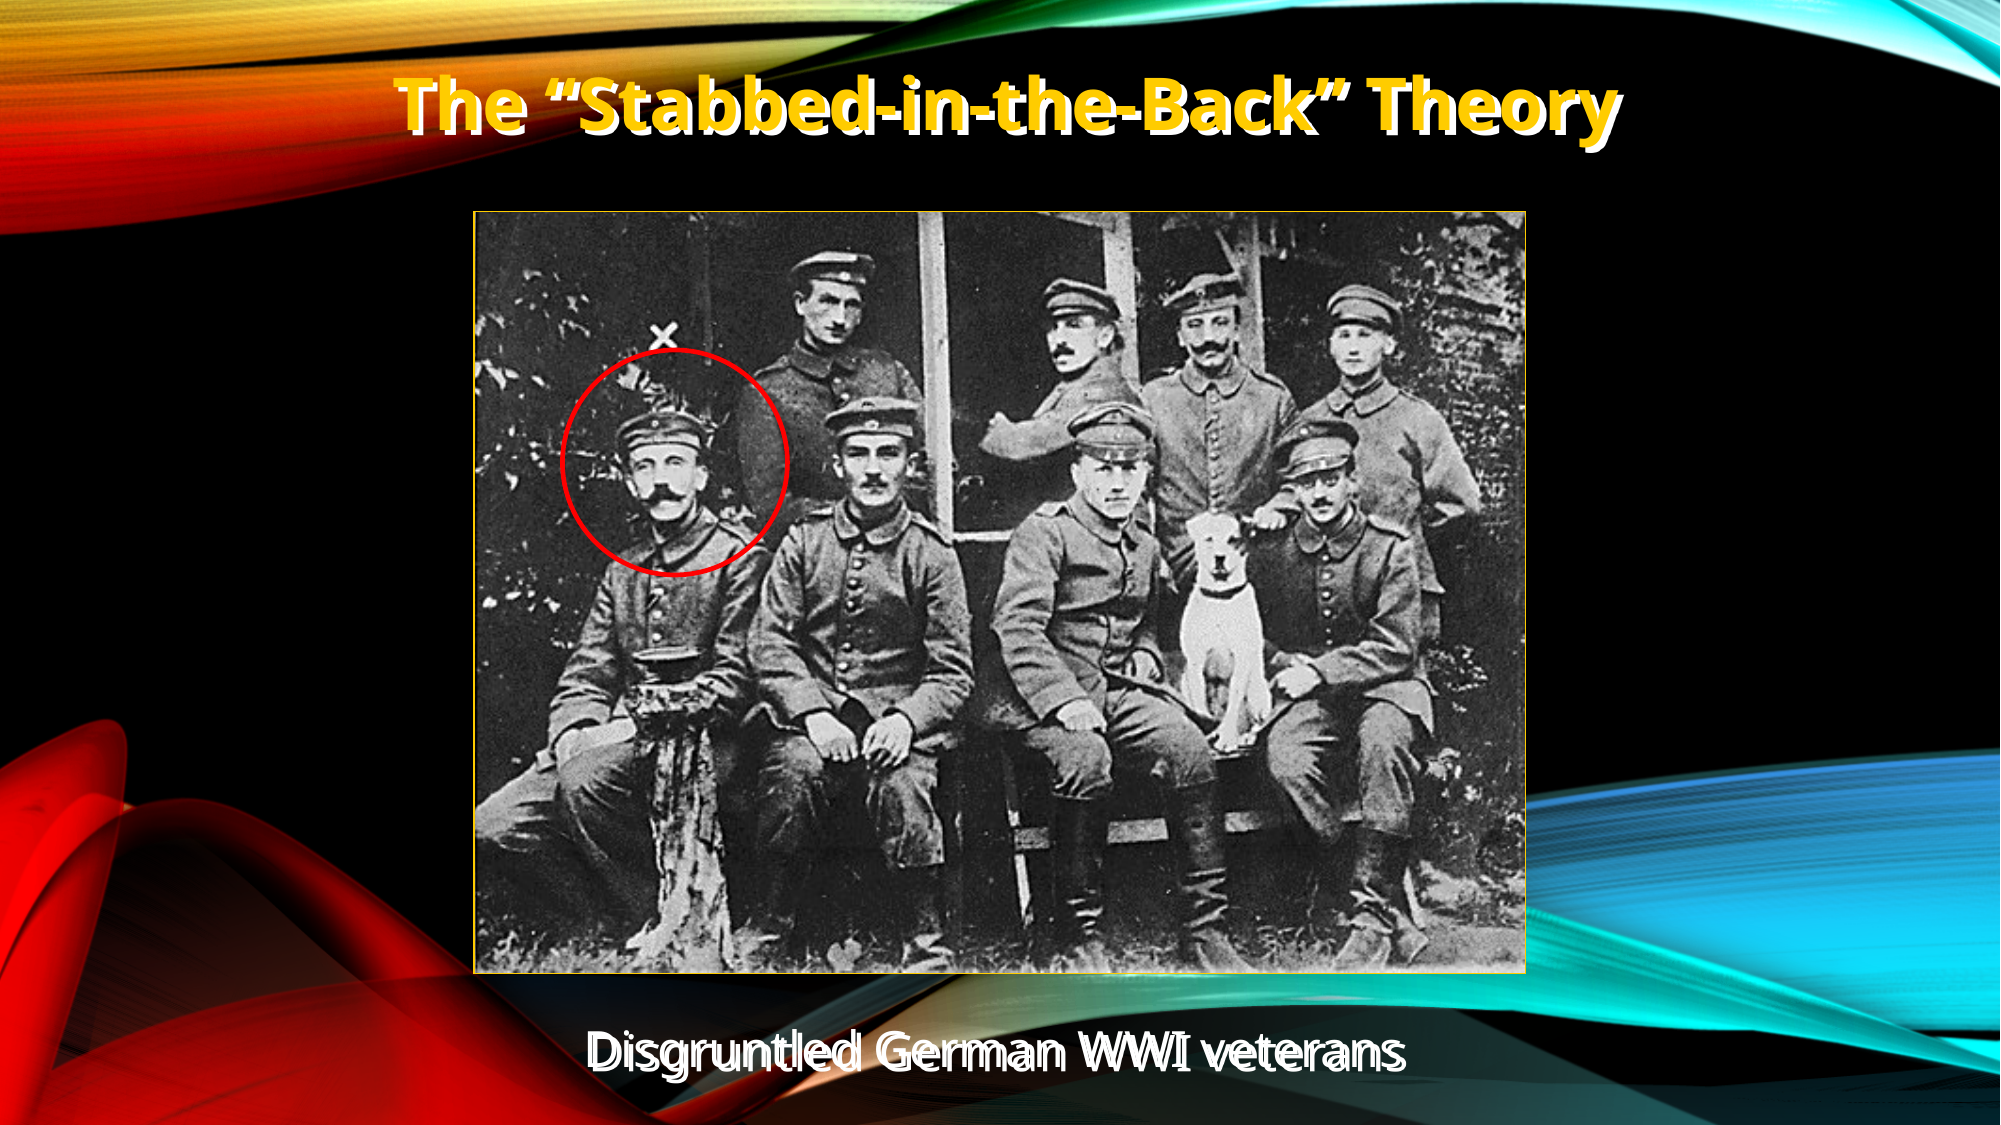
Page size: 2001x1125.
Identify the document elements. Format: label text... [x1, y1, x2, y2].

text_box Disgruntled German WWI veterans [499, 1009, 1488, 1085]
picture [0, 0, 2000, 1125]
text_box The “Stabbed-in-the-Back” Theory [299, 49, 1713, 153]
